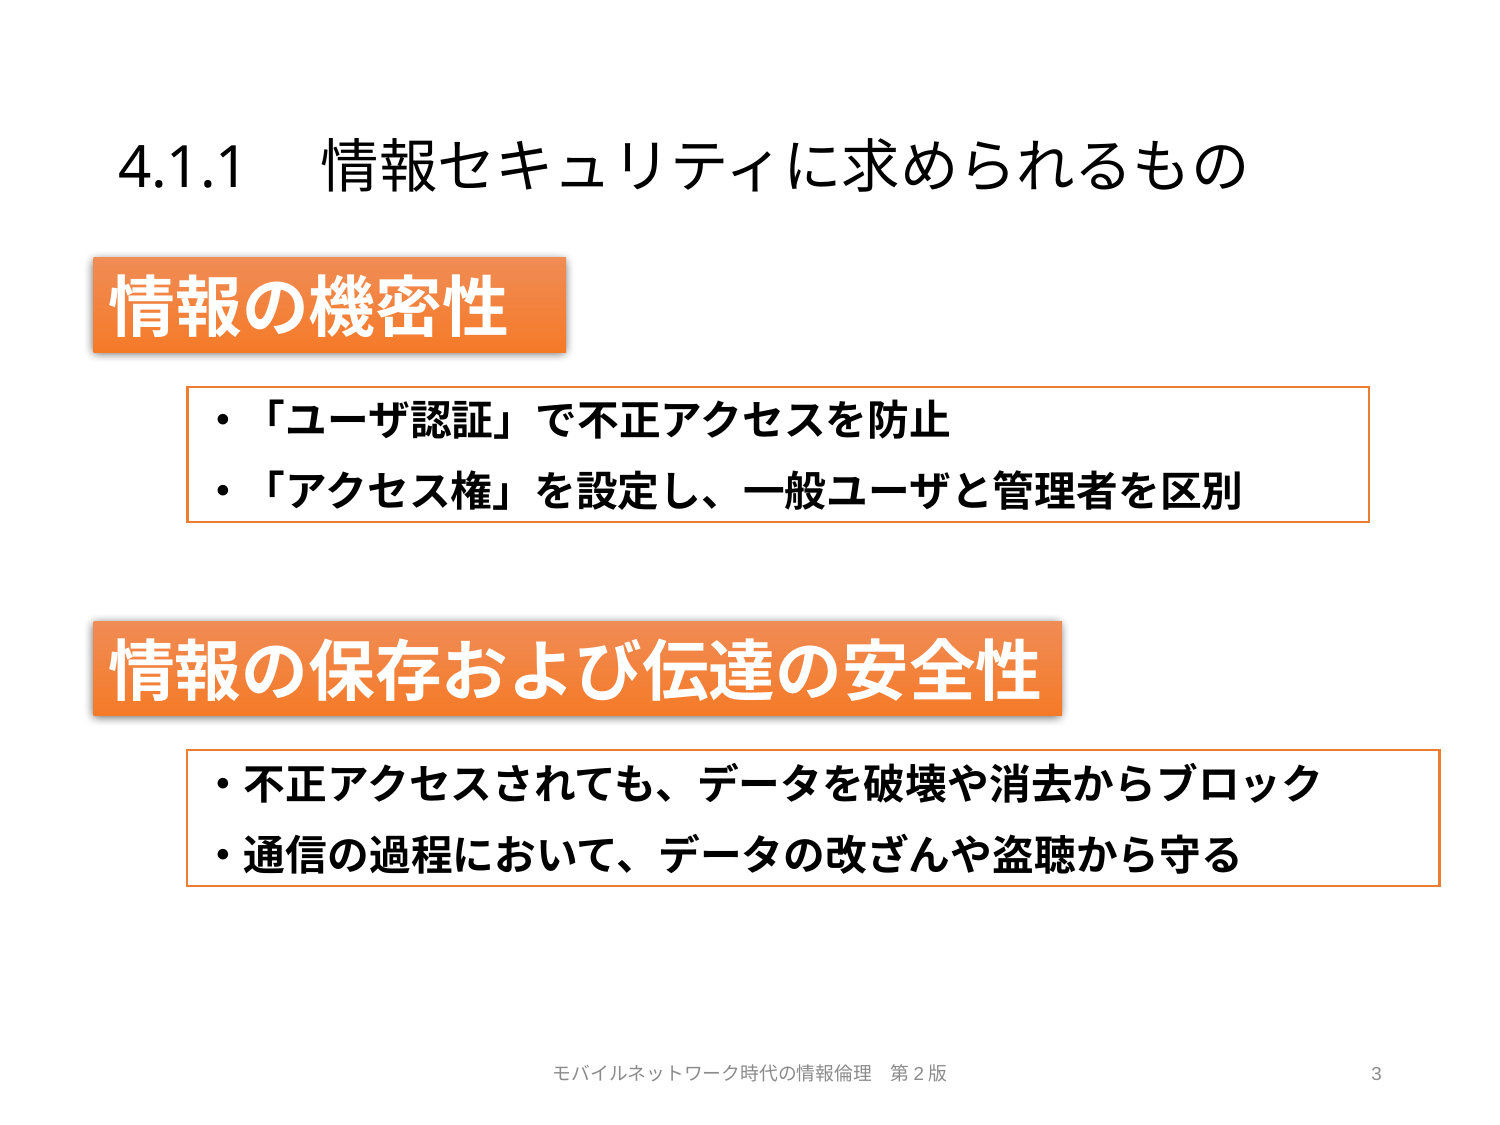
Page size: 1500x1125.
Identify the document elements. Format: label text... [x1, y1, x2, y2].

text_box ・不正アクセスされても、データを破壊や消去からブロック ・通信の過程において、データの改ざんや盗聴から守る [186, 749, 1441, 887]
text_box 情報の保存および伝達の安全性 [93, 621, 1063, 716]
slide_number 3 [1059, 1042, 1397, 1103]
footer モバイルネットワーク時代の情報倫理 第2版 [496, 1042, 1004, 1103]
text_box 情報の機密性 [93, 257, 567, 353]
text_box ・「ユーザ認証」で不正アクセスを防止 ・「アクセス権」を設定し、一般ユーザと管理者を区別 [186, 386, 1370, 523]
title 4.1.1 情報セキュリティに求められるもの [103, 59, 1397, 278]
